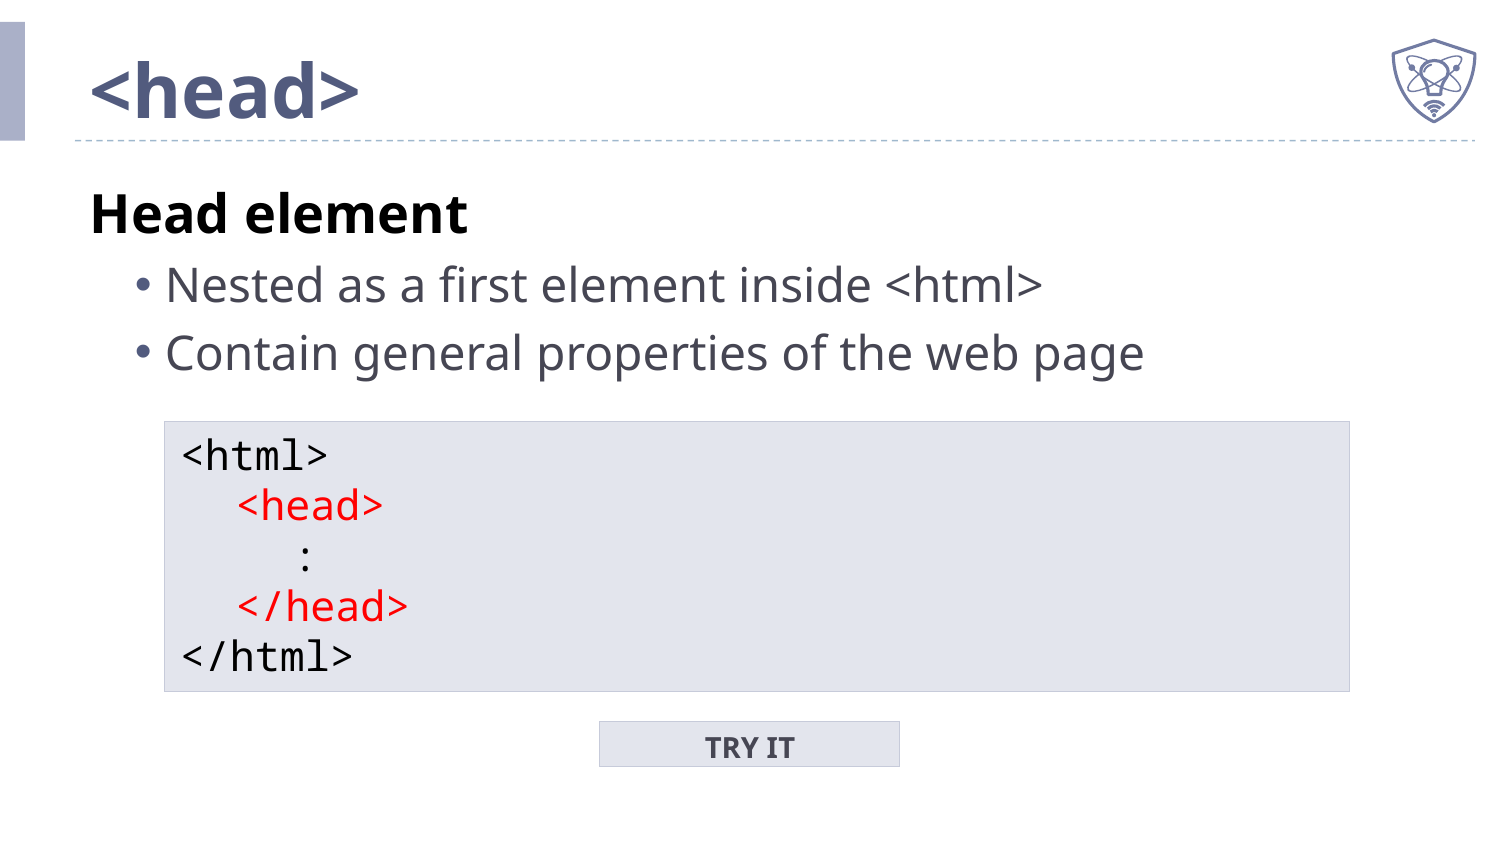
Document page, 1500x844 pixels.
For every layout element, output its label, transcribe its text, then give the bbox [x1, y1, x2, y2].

text_box TRY IT [599, 721, 900, 767]
list Head element Nested as a first element inside <html> Contain general properties of the web page [75, 171, 1475, 835]
title <head> [75, 18, 1475, 141]
text_box <html> <head> : </head> </html> [164, 421, 1350, 692]
